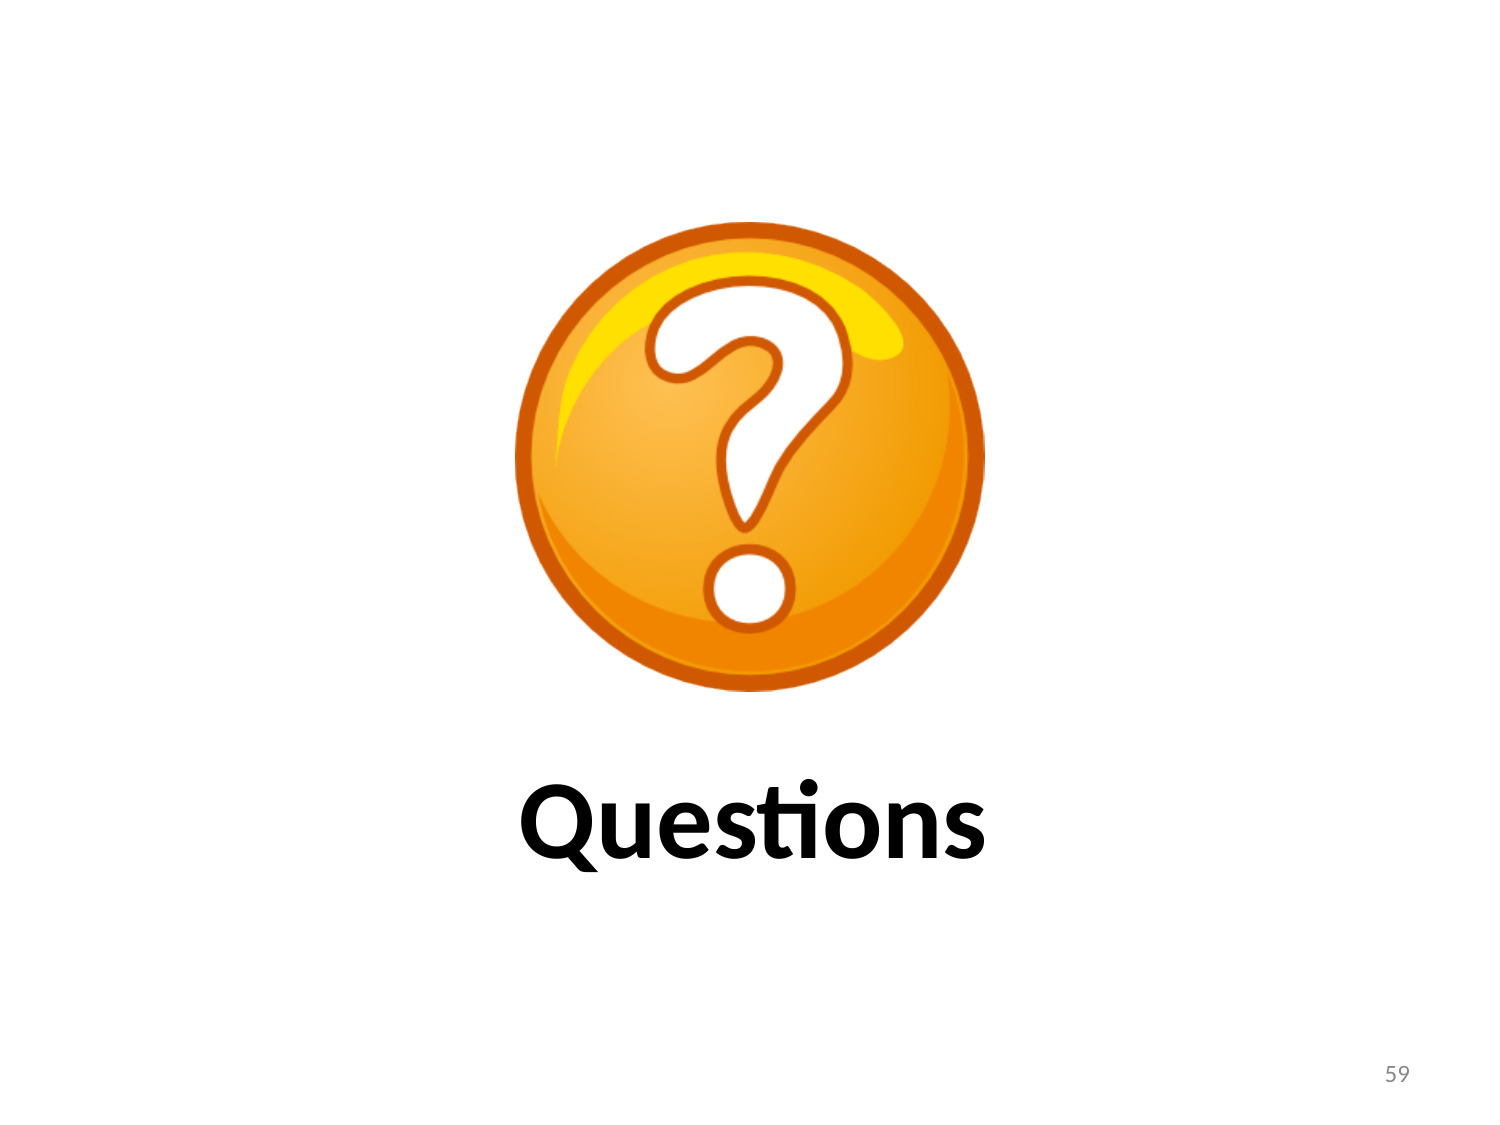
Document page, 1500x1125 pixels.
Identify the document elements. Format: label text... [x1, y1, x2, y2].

slide_number * [1074, 1042, 1425, 1103]
text_box Questions [503, 738, 1010, 889]
picture [515, 222, 985, 692]
